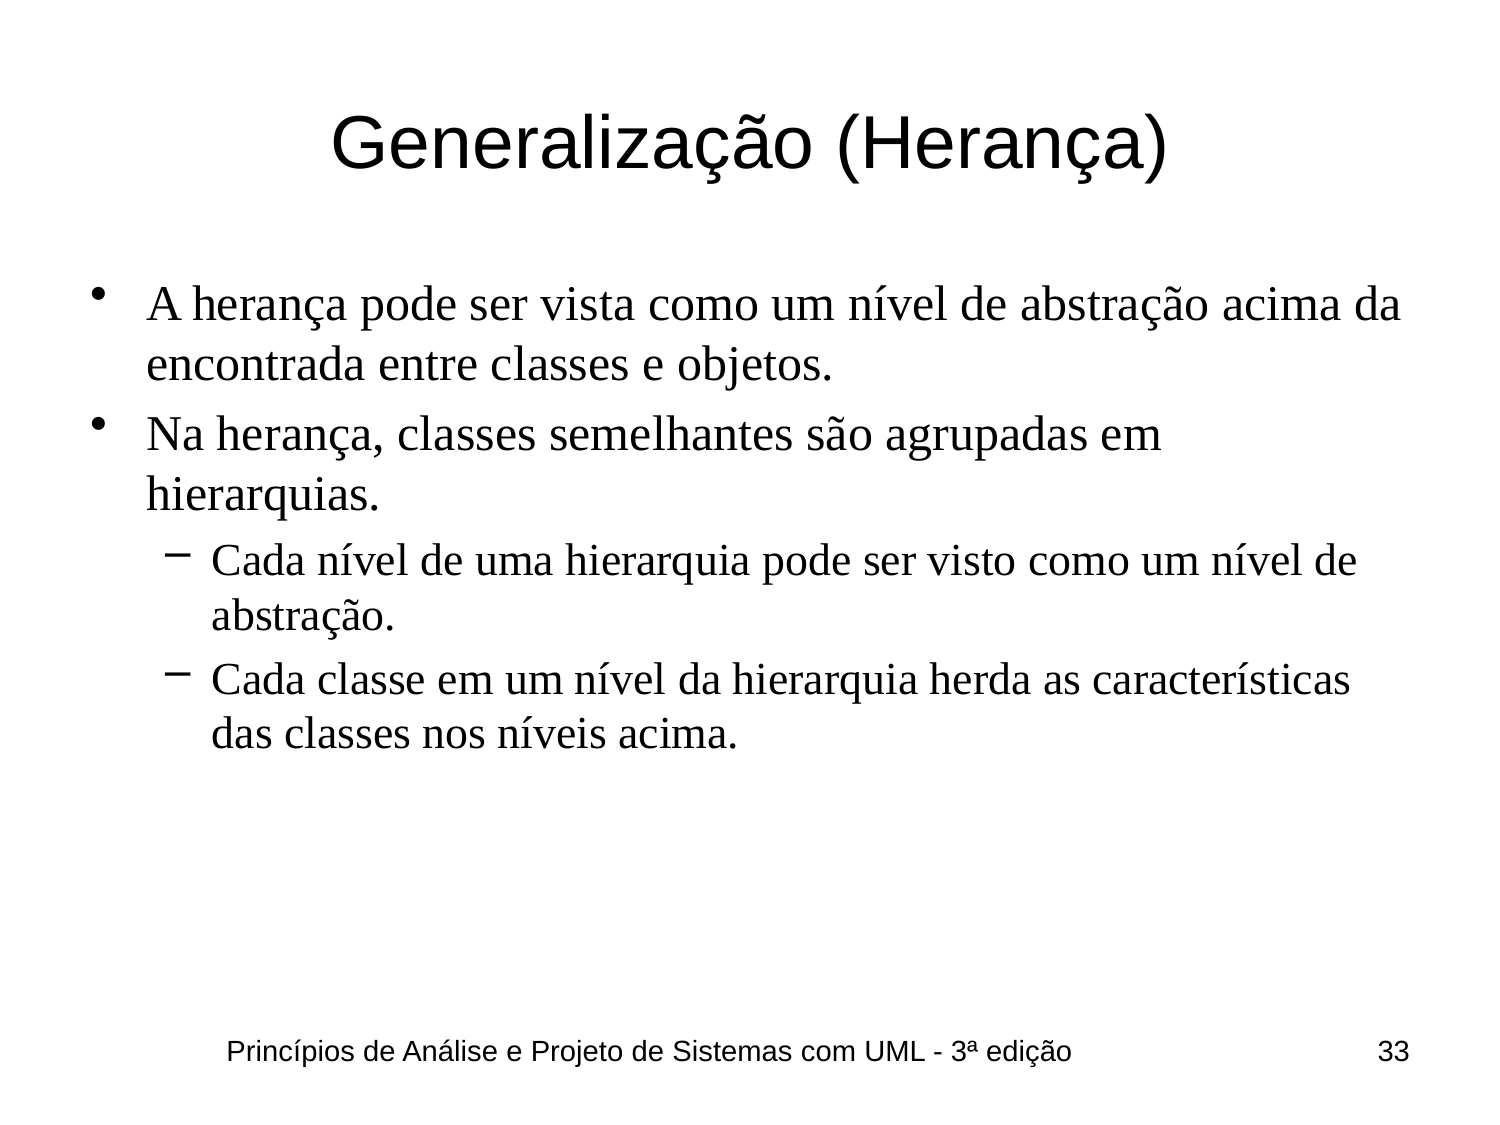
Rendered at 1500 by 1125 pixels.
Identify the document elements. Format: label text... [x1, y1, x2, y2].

slide_number 33 [1237, 1024, 1426, 1103]
footer Princípios de Análise e Projeto de Sistemas com UML - 3ª edição [74, 1024, 1226, 1103]
title Generalização (Herança) [74, 44, 1426, 233]
list A herança pode ser vista como um nível de abstração acima da encontrada entre classes e objetos. Na herança, classes semelhantes são agrupadas em hierarquias. Cada nível de uma hierarquia pode ser visto como um nível de abstração. Cada classe em um nível da hierarquia herda as características das classes nos níveis acima. [74, 262, 1426, 1006]
